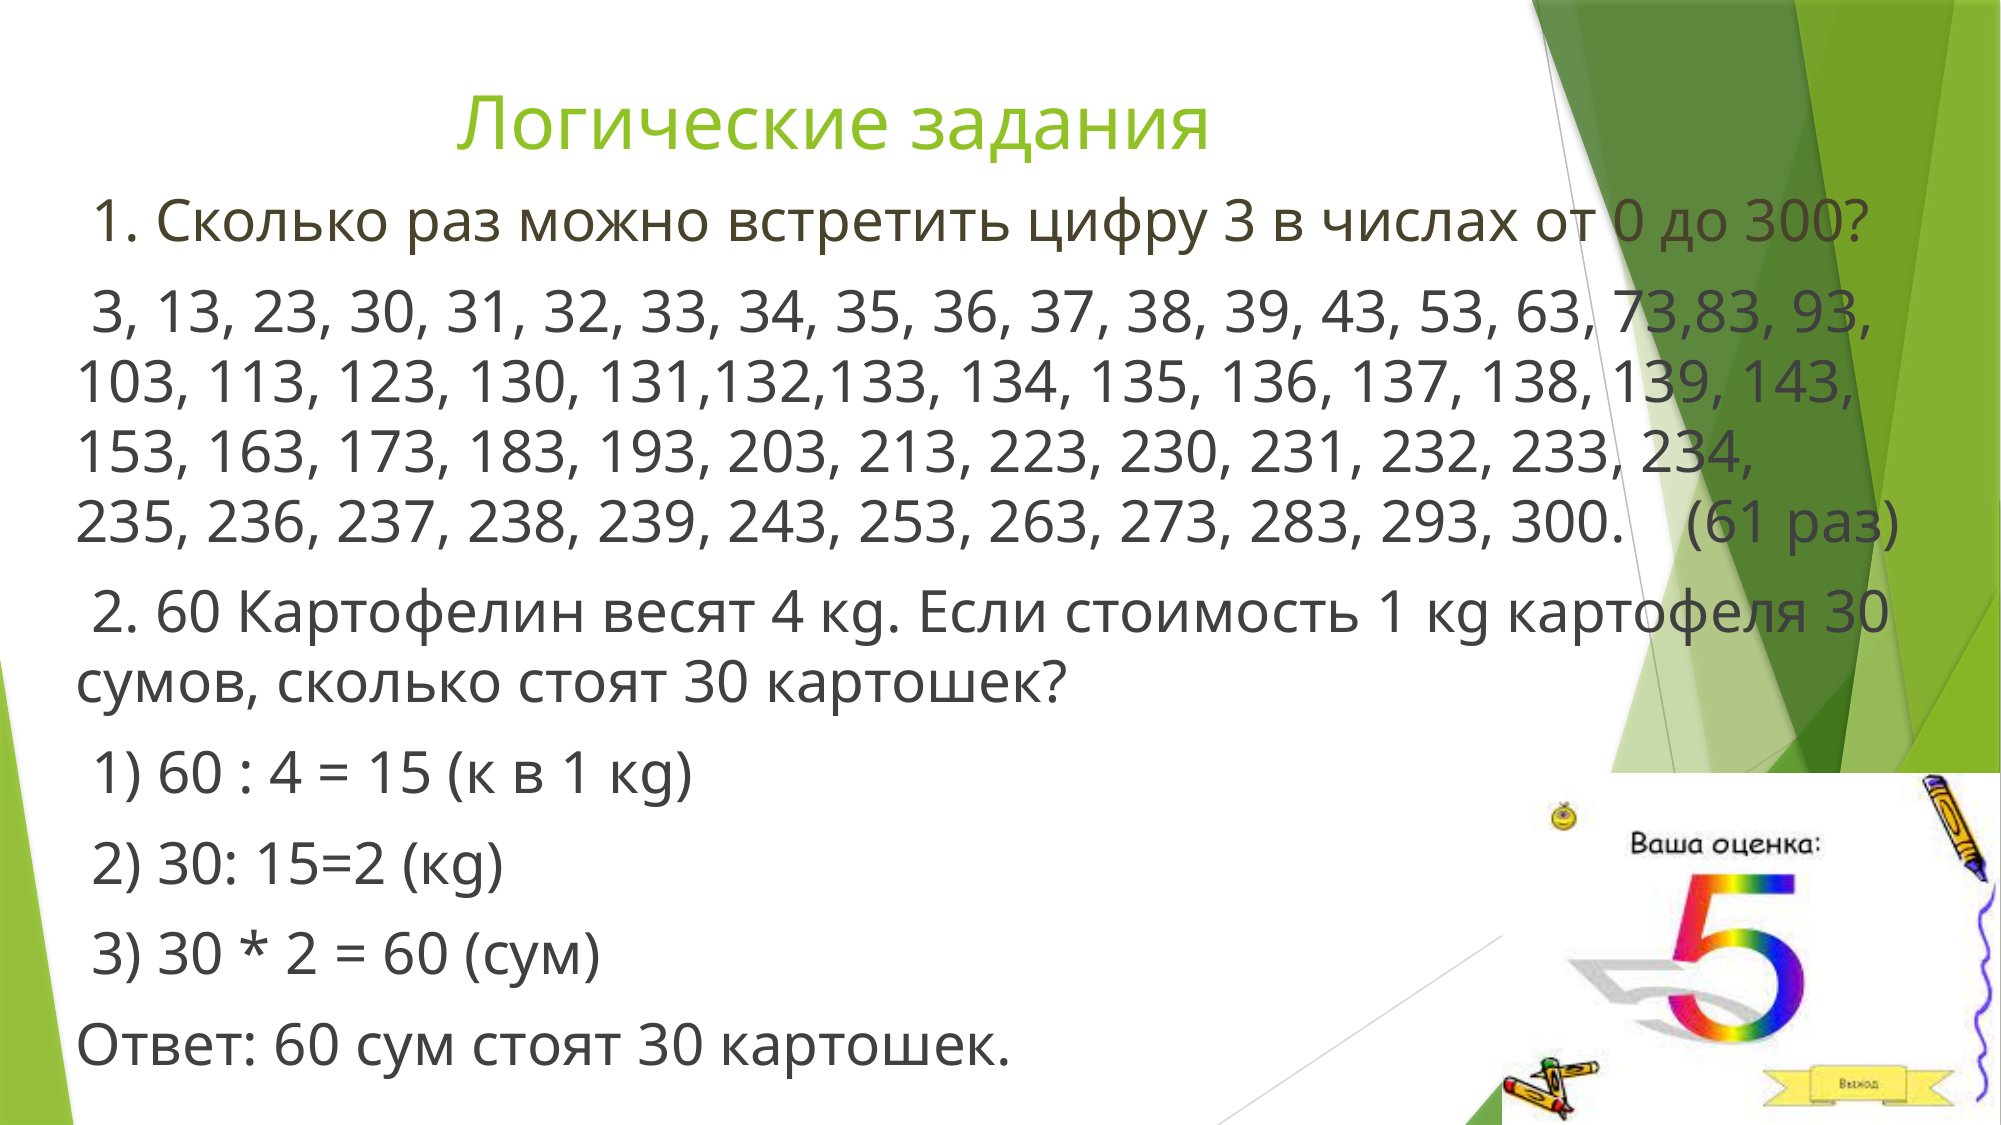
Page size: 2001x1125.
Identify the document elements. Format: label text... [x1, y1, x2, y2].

title Логические задания [111, 67, 1522, 176]
list 1. Сколько раз можно встретить цифру 3 в числах от 0 до 300? 3, 13, 23, 30, 31, 32, 33, 34, 35, 36, 37, 38, 39, 43, 53, 63, 73,83, 93, 103, 113, 123, 130, 131,132,133, 134, 135, 136, 137, 138, 139, 143, 153, 163, 173, 183, 193, 203, 213, 223, 230, 231, 232, 233, 234, 235, 236, 237, 238, 239, 243, 253, 263, 273, 283, 293, 300. (61 раз) 2. 60 Картофелин весят 4 кg. Если стоимость 1 кg картофеля 30 сумов, сколько стоят 30 картошек? 1) 60 : 4 = 15 (к в 1 кg) 2) 30: 15=2 (кg) 3) 30 * 2 = 60 (сум) Ответ: 60 сум стоят 30 картошек. [60, 176, 1920, 1096]
picture [1501, 773, 2000, 1125]
